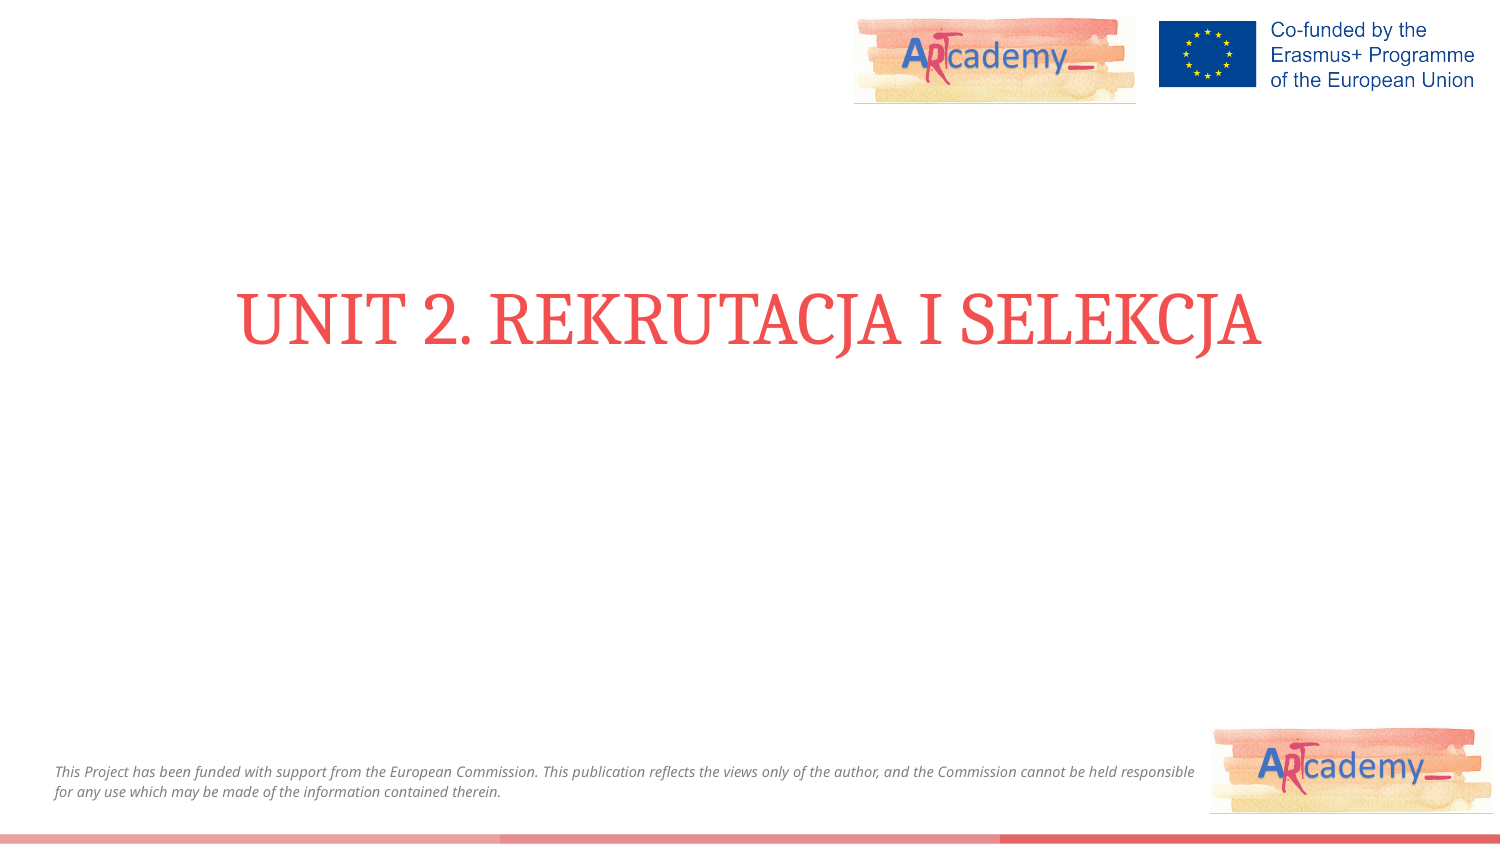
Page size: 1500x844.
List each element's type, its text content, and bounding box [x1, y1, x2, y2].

picture [1158, 21, 1474, 91]
title UNIT 2. REKRUTACJA I SELEKCJA [164, 167, 1336, 375]
picture [1210, 709, 1493, 844]
picture [854, 0, 1137, 134]
text_box This Project has been funded with support from the European Commission. This publication reflects the views only of the author, and the Commission cannot be held responsible for any use which may be made of the information contained therein. [39, 754, 1205, 799]
